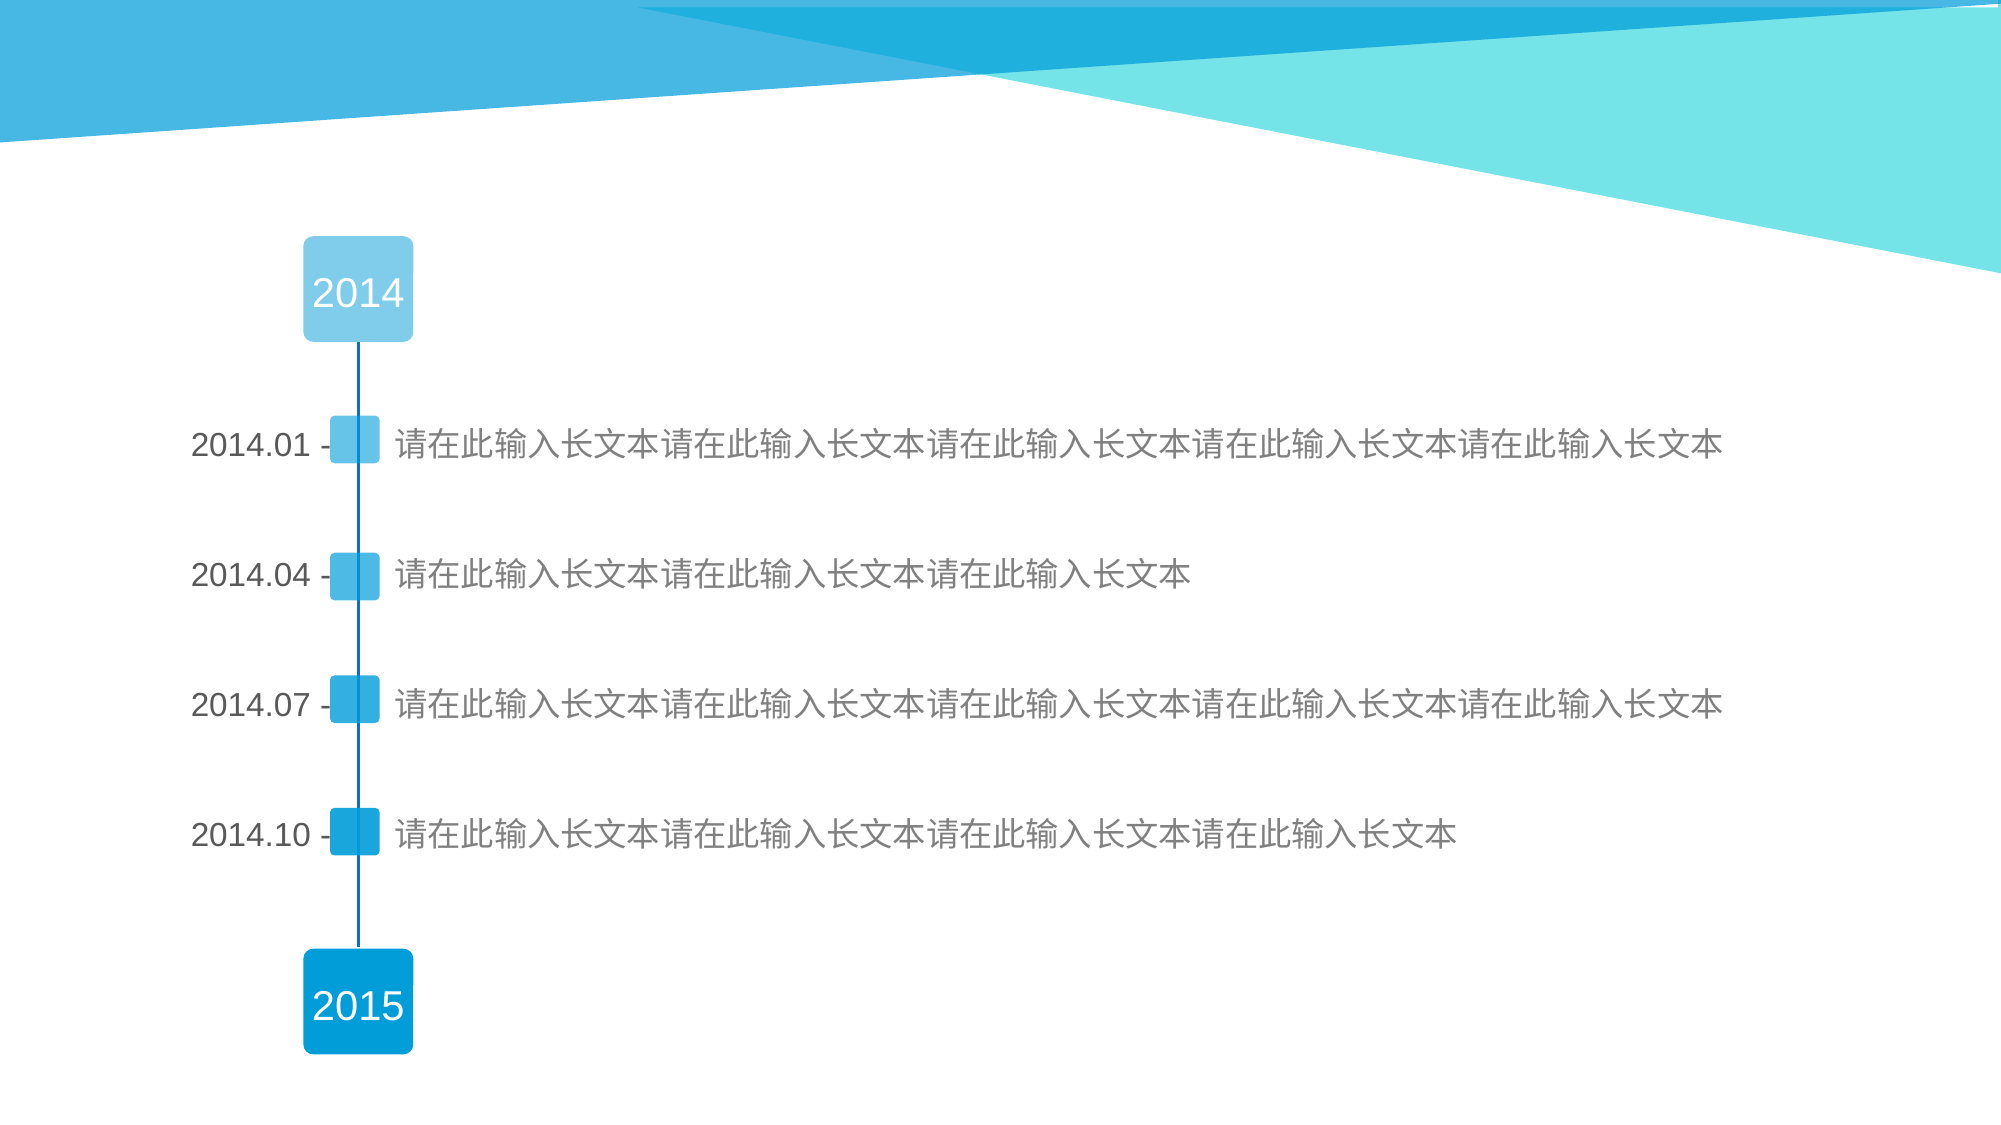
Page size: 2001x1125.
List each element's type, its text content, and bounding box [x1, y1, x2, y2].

text_box 请在此输入长文本请在此输入长文本请在此输入长文本 [379, 545, 1827, 607]
text_box [329, 551, 358, 602]
text_box 请在此输入长文本请在此输入长文本请在此输入长文本请在此输入长文本 [379, 805, 1827, 867]
text_box [302, 324, 415, 343]
text_box 2014 [296, 258, 420, 324]
text_box [359, 414, 381, 465]
text_box [302, 1037, 415, 1056]
text_box 请在此输入长文本请在此输入长文本请在此输入长文本请在此输入长文本请在此输入长文本 [379, 675, 1827, 737]
text_box [302, 235, 415, 258]
text_box [329, 414, 358, 465]
text_box [359, 674, 381, 725]
text_box 2014.07 - [84, 675, 347, 730]
text_box [359, 551, 381, 602]
text_box 2014.01 - [84, 415, 347, 471]
text_box [329, 806, 358, 857]
text_box [329, 674, 358, 725]
text_box [302, 947, 415, 971]
text_box 2014.10 - [84, 805, 347, 860]
text_box [359, 806, 381, 857]
text_box 2015 [296, 971, 420, 1037]
text_box 请在此输入长文本请在此输入长文本请在此输入长文本请在此输入长文本请在此输入长文本 [379, 415, 1827, 477]
text_box 2014.04 - [84, 545, 347, 601]
